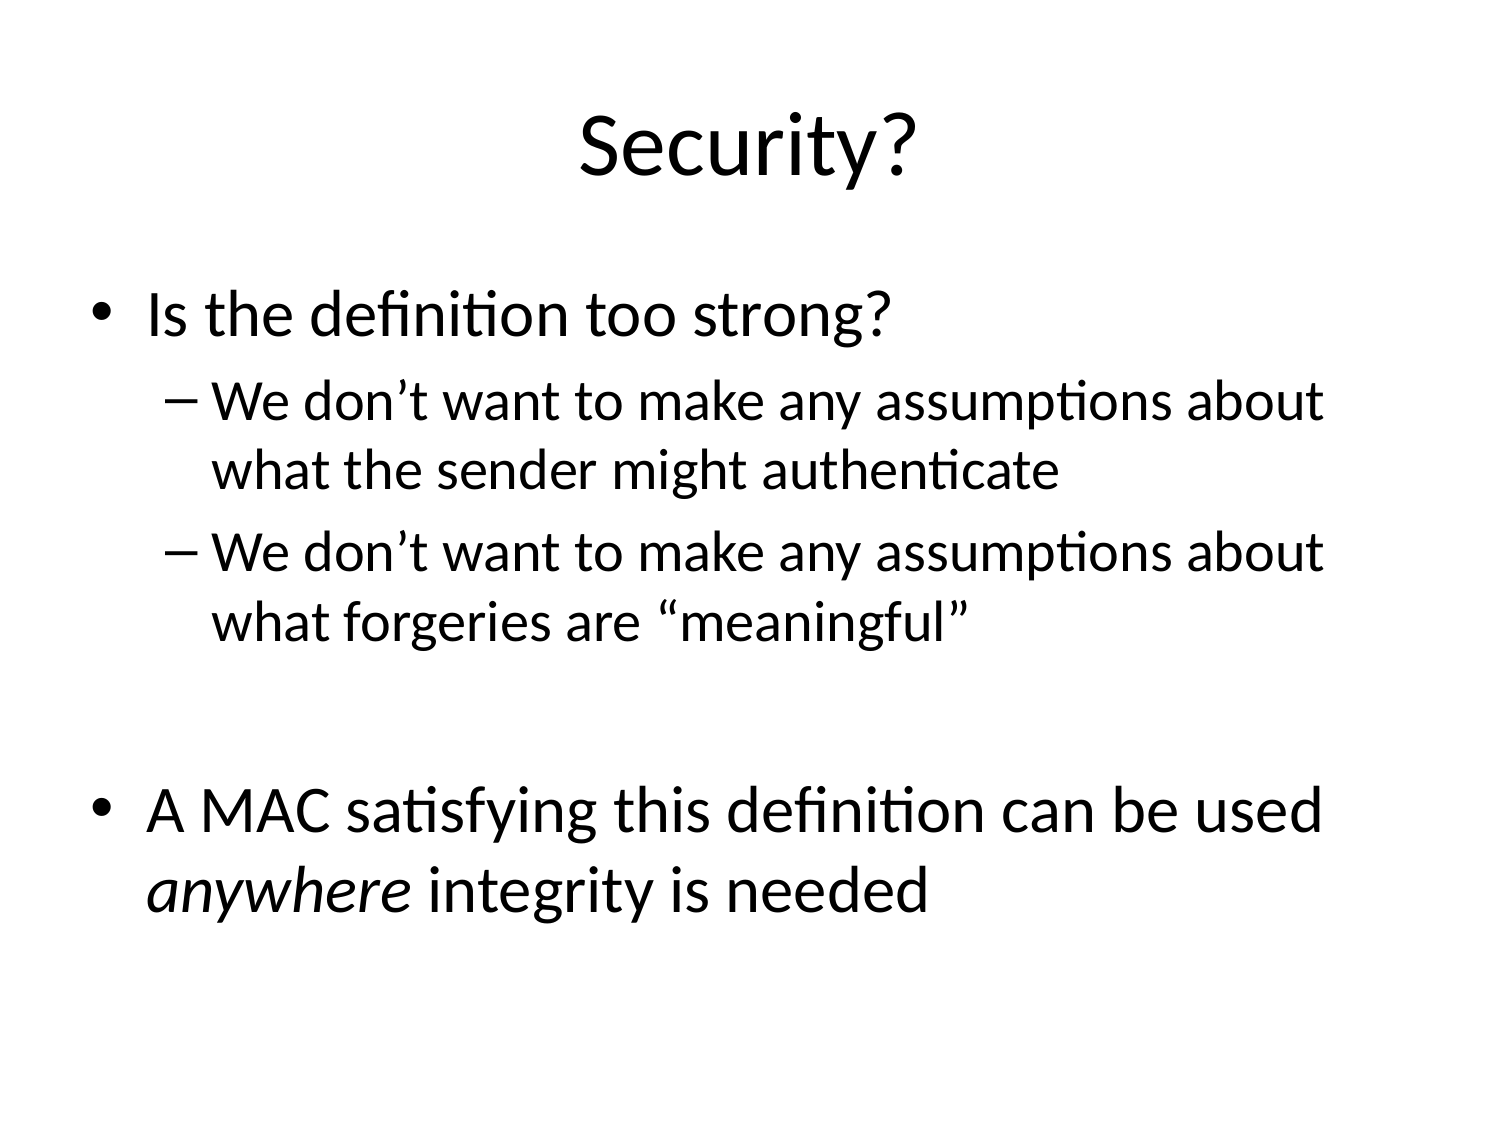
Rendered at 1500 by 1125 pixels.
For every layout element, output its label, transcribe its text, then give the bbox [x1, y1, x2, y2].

list Is the definition too strong? We don’t want to make any assumptions about what the sender might authenticate We don’t want to make any assumptions about what forgeries are “meaningful” A MAC satisfying this definition can be used anywhere integrity is needed [75, 262, 1425, 1005]
title Security? [75, 45, 1425, 233]
